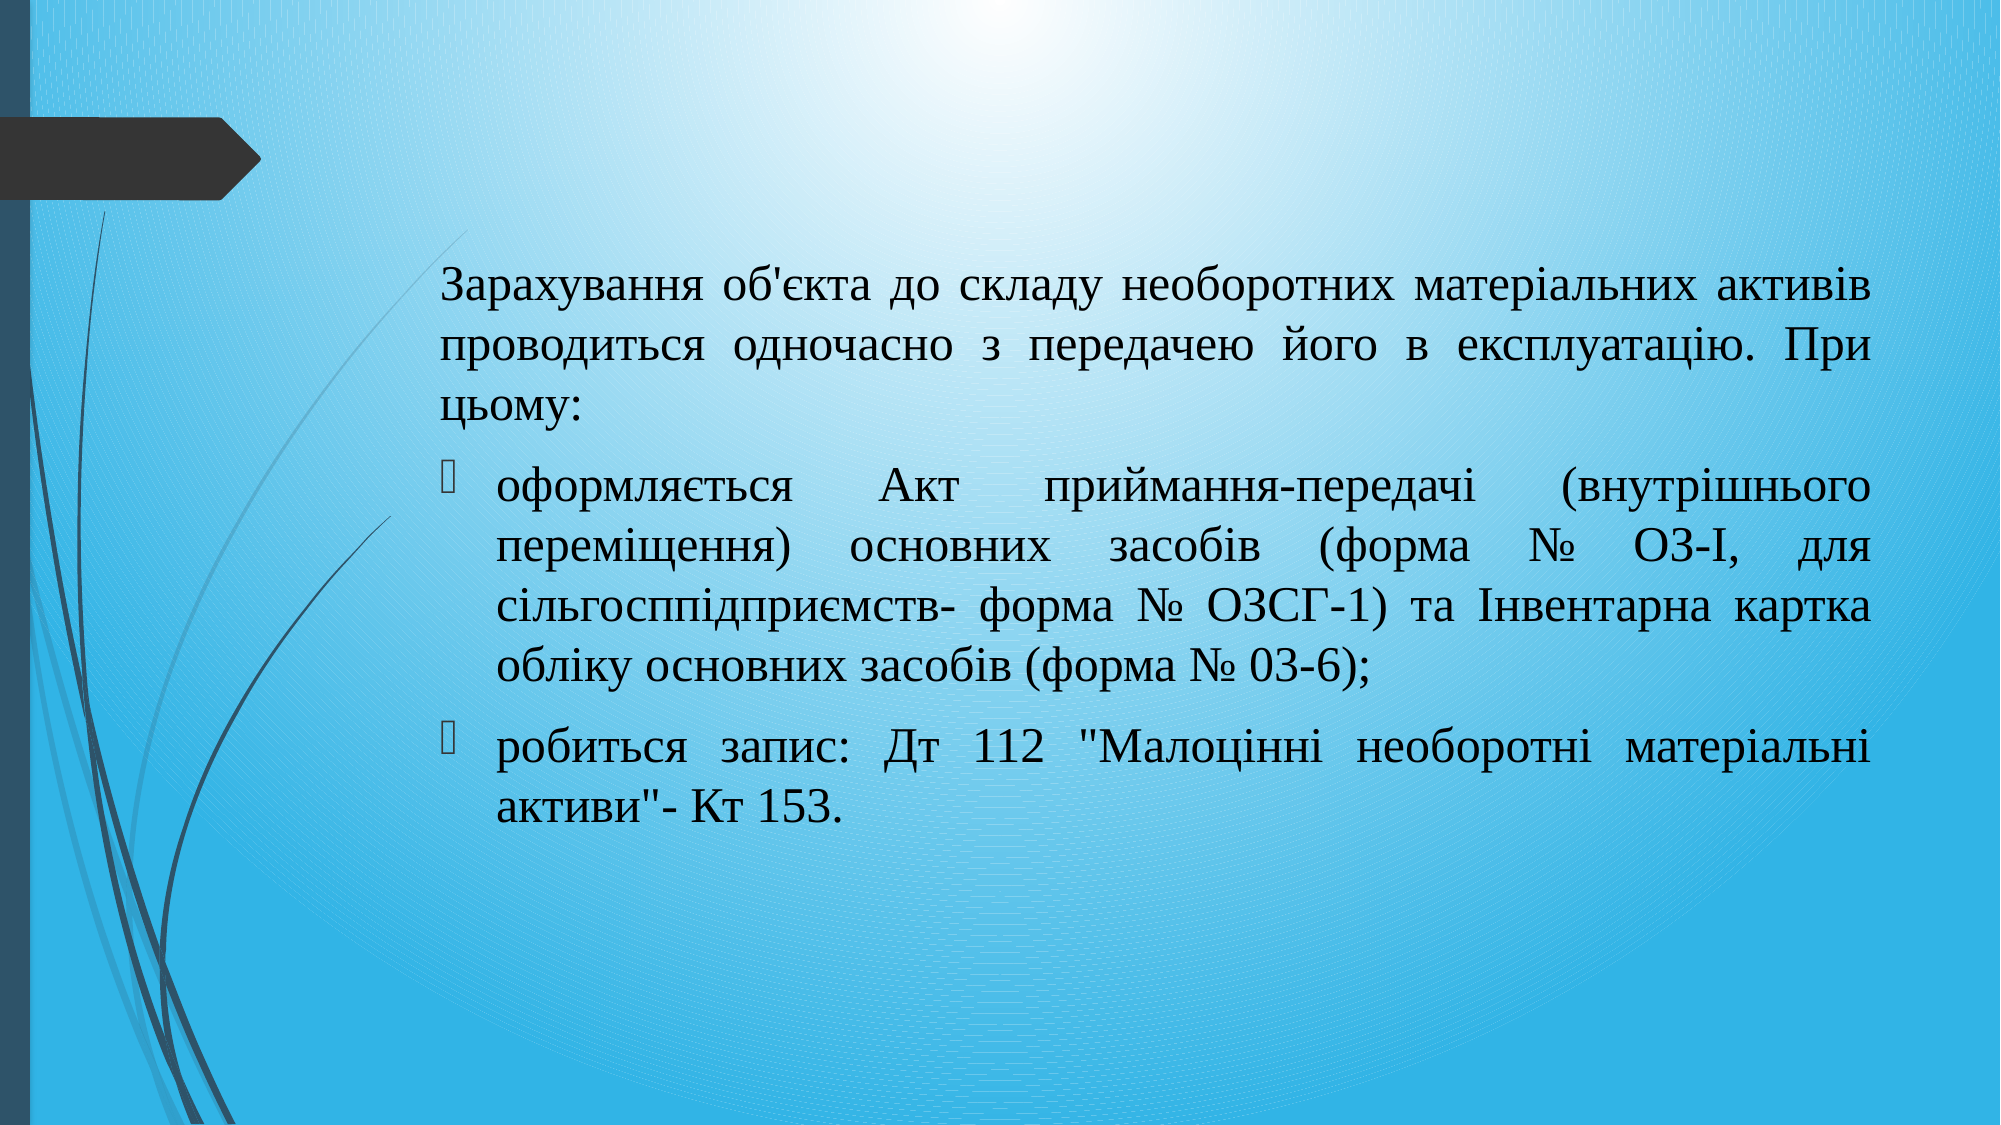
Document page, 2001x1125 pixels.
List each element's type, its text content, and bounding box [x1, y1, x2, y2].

list Зарахування об'єкта до складу необоротних матеріальних активів проводиться одночасно з передачею його в експлуатацію. При цьому: оформляється Акт приймання-передачі (внутрішнього переміщення) основних засобів (форма № ОЗ-І, для сільгосппідприємств- форма № ОЗСГ-1) та Інвентарна картка обліку основних засобів (форма № 03-6); робиться запис: Дт 112 "Малоцінні необоротні матеріальні активи"- Кт 153. [424, 243, 1888, 863]
